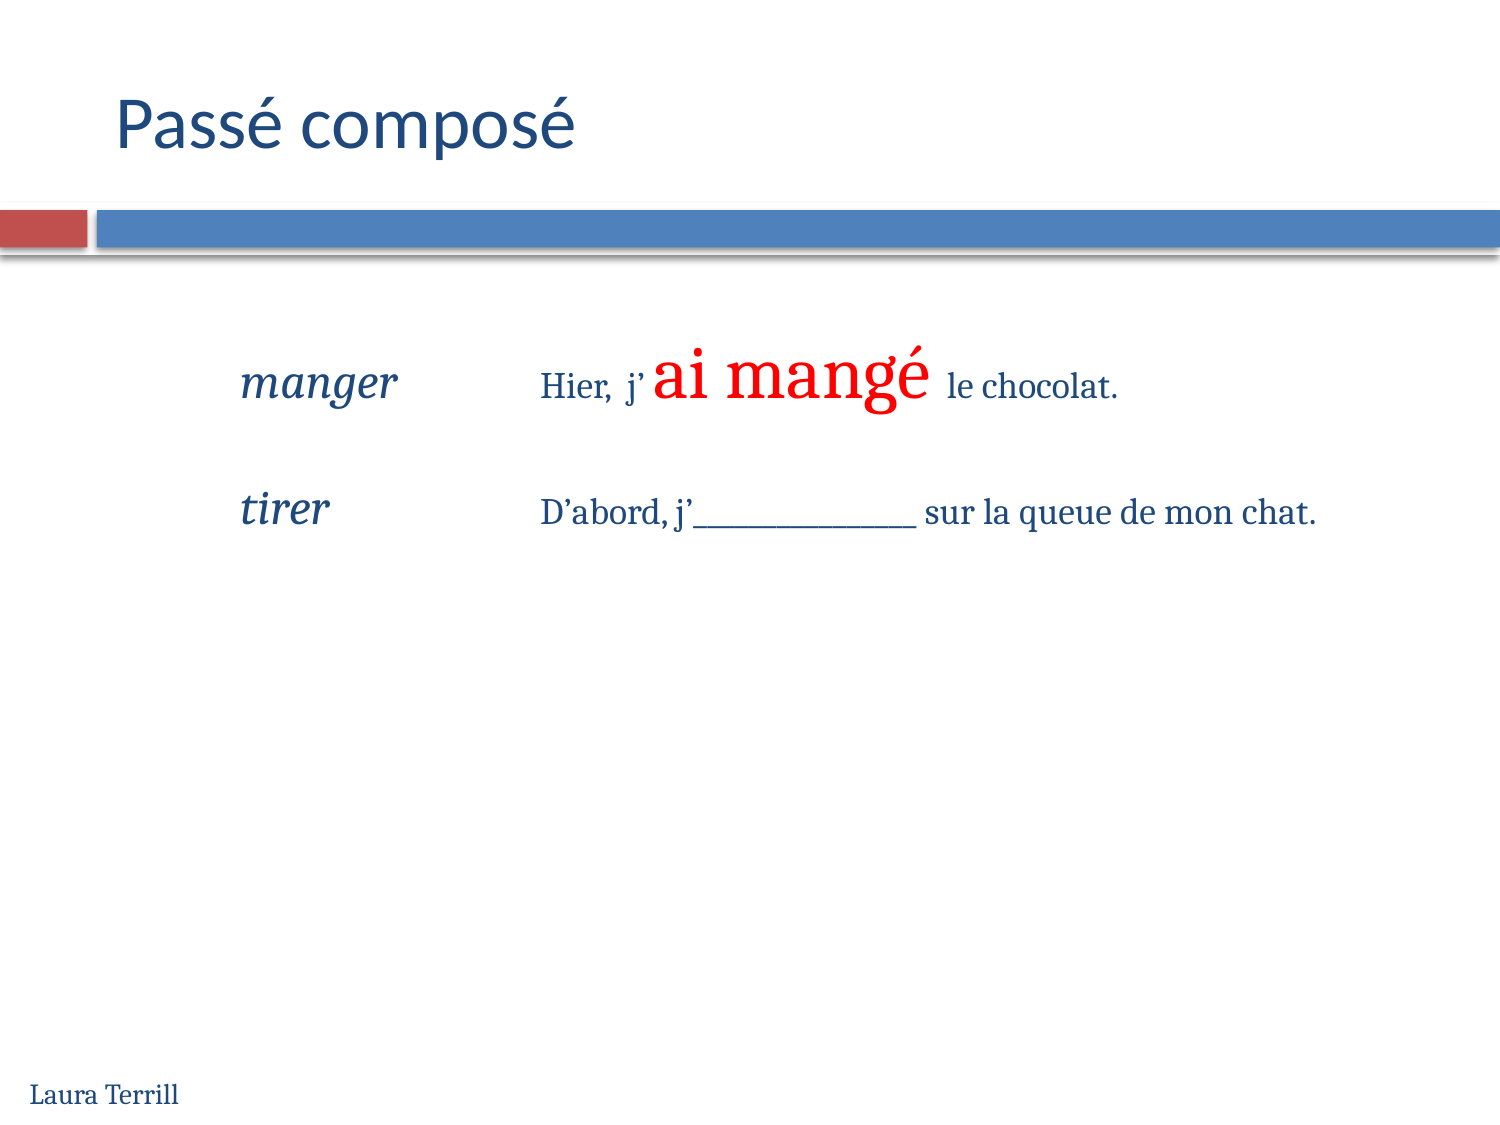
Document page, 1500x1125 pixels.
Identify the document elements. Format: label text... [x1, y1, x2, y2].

text_box tirer D’abord, j’________________ sur la queue de mon chat. [225, 466, 1463, 587]
text_box manger Hier, j’ ai mangé le chocolat. [225, 316, 1438, 466]
footer Laura Terrill [14, 1063, 904, 1124]
title Passé composé [100, 37, 1438, 200]
